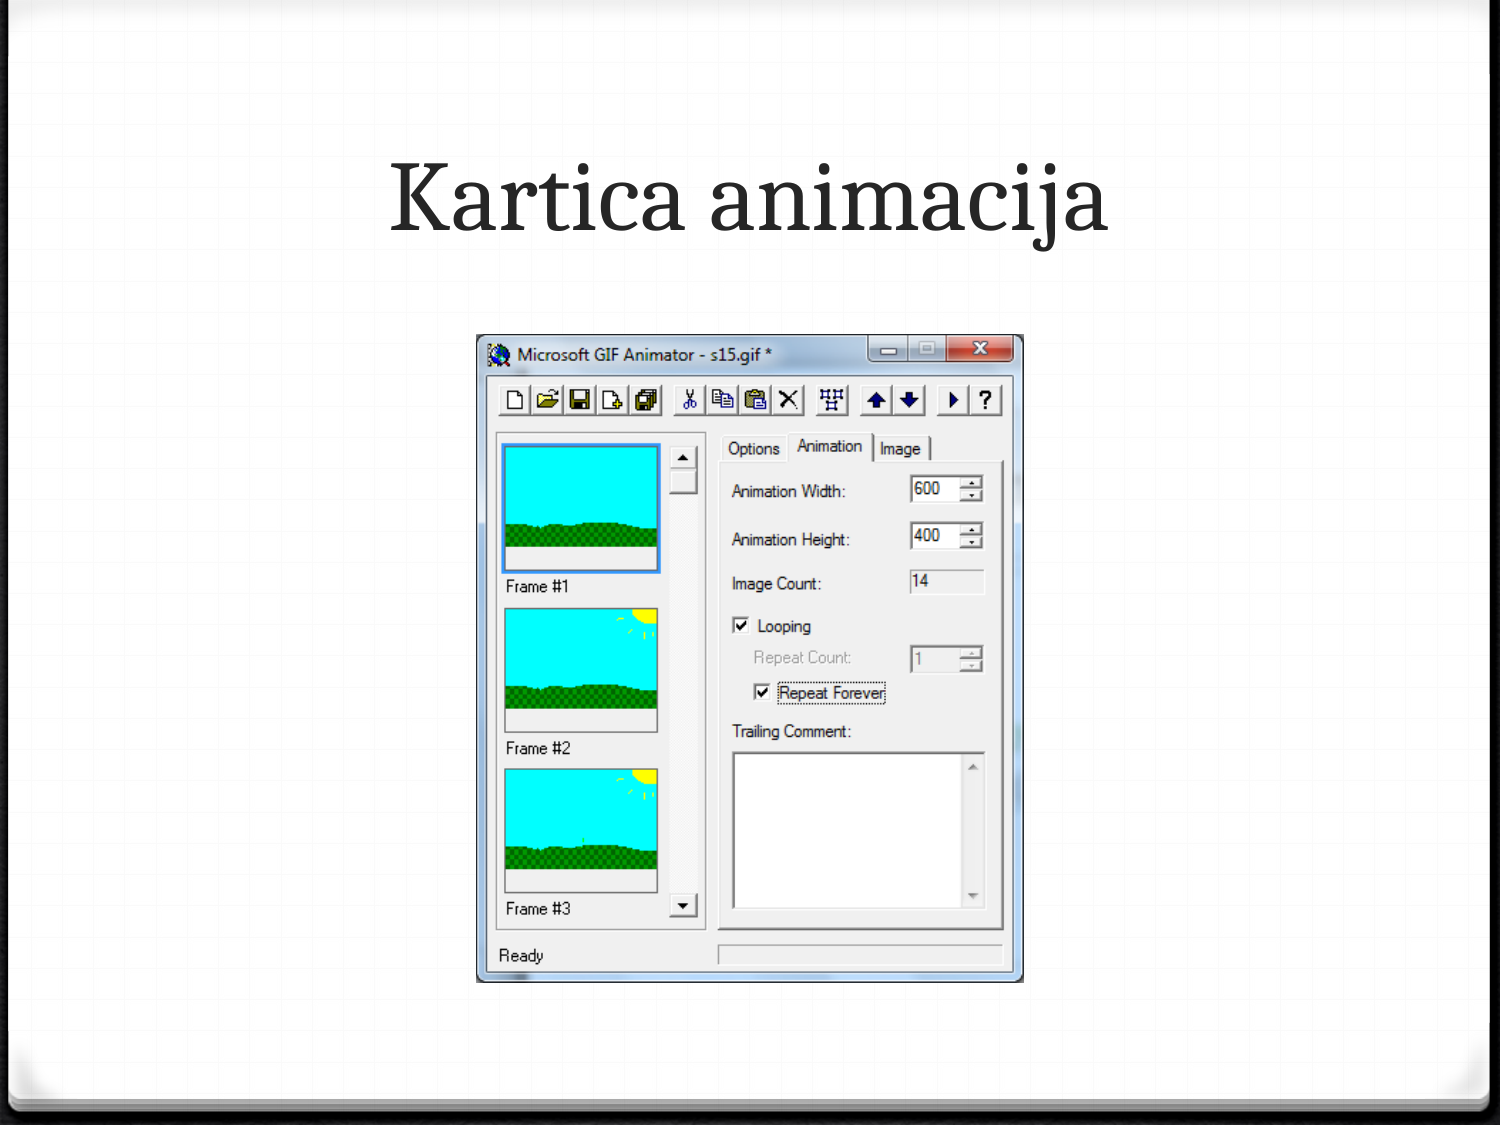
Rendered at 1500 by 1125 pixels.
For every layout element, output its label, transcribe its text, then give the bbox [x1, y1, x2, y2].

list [476, 334, 1024, 983]
picture [0, 0, 1500, 1125]
title Kartica animacija [90, 71, 1410, 309]
